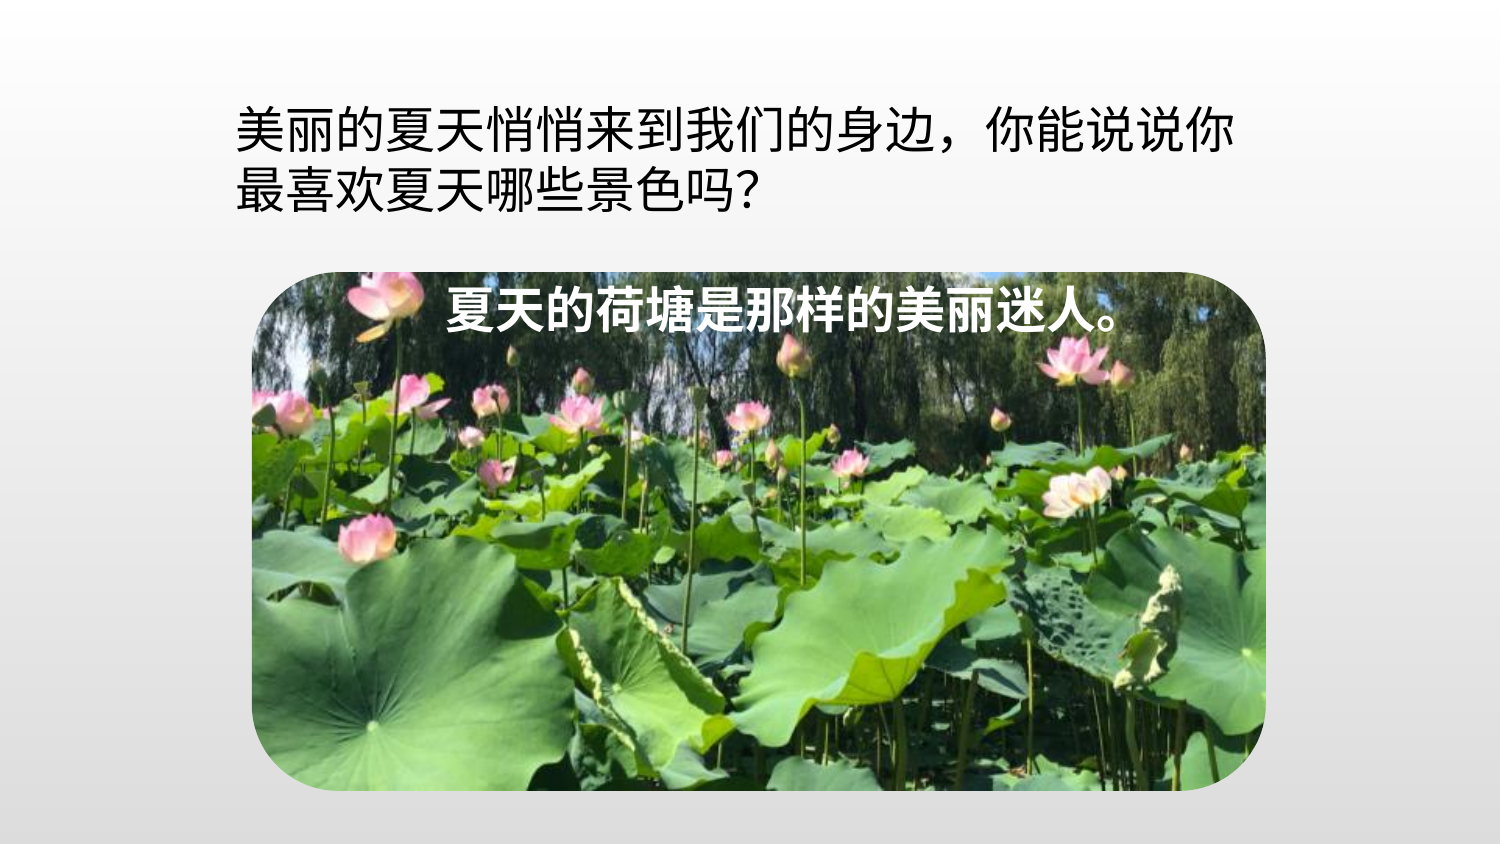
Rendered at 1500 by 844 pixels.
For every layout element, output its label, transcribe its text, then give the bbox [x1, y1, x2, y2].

text_box 夏天的荷塘是那样的美丽迷人。 [1266, 272, 1275, 344]
picture [251, 272, 1266, 791]
text_box 美丽的夏天悄悄来到我们的身边，你能说说你最喜欢夏天哪些景色吗？ [224, 92, 1294, 225]
